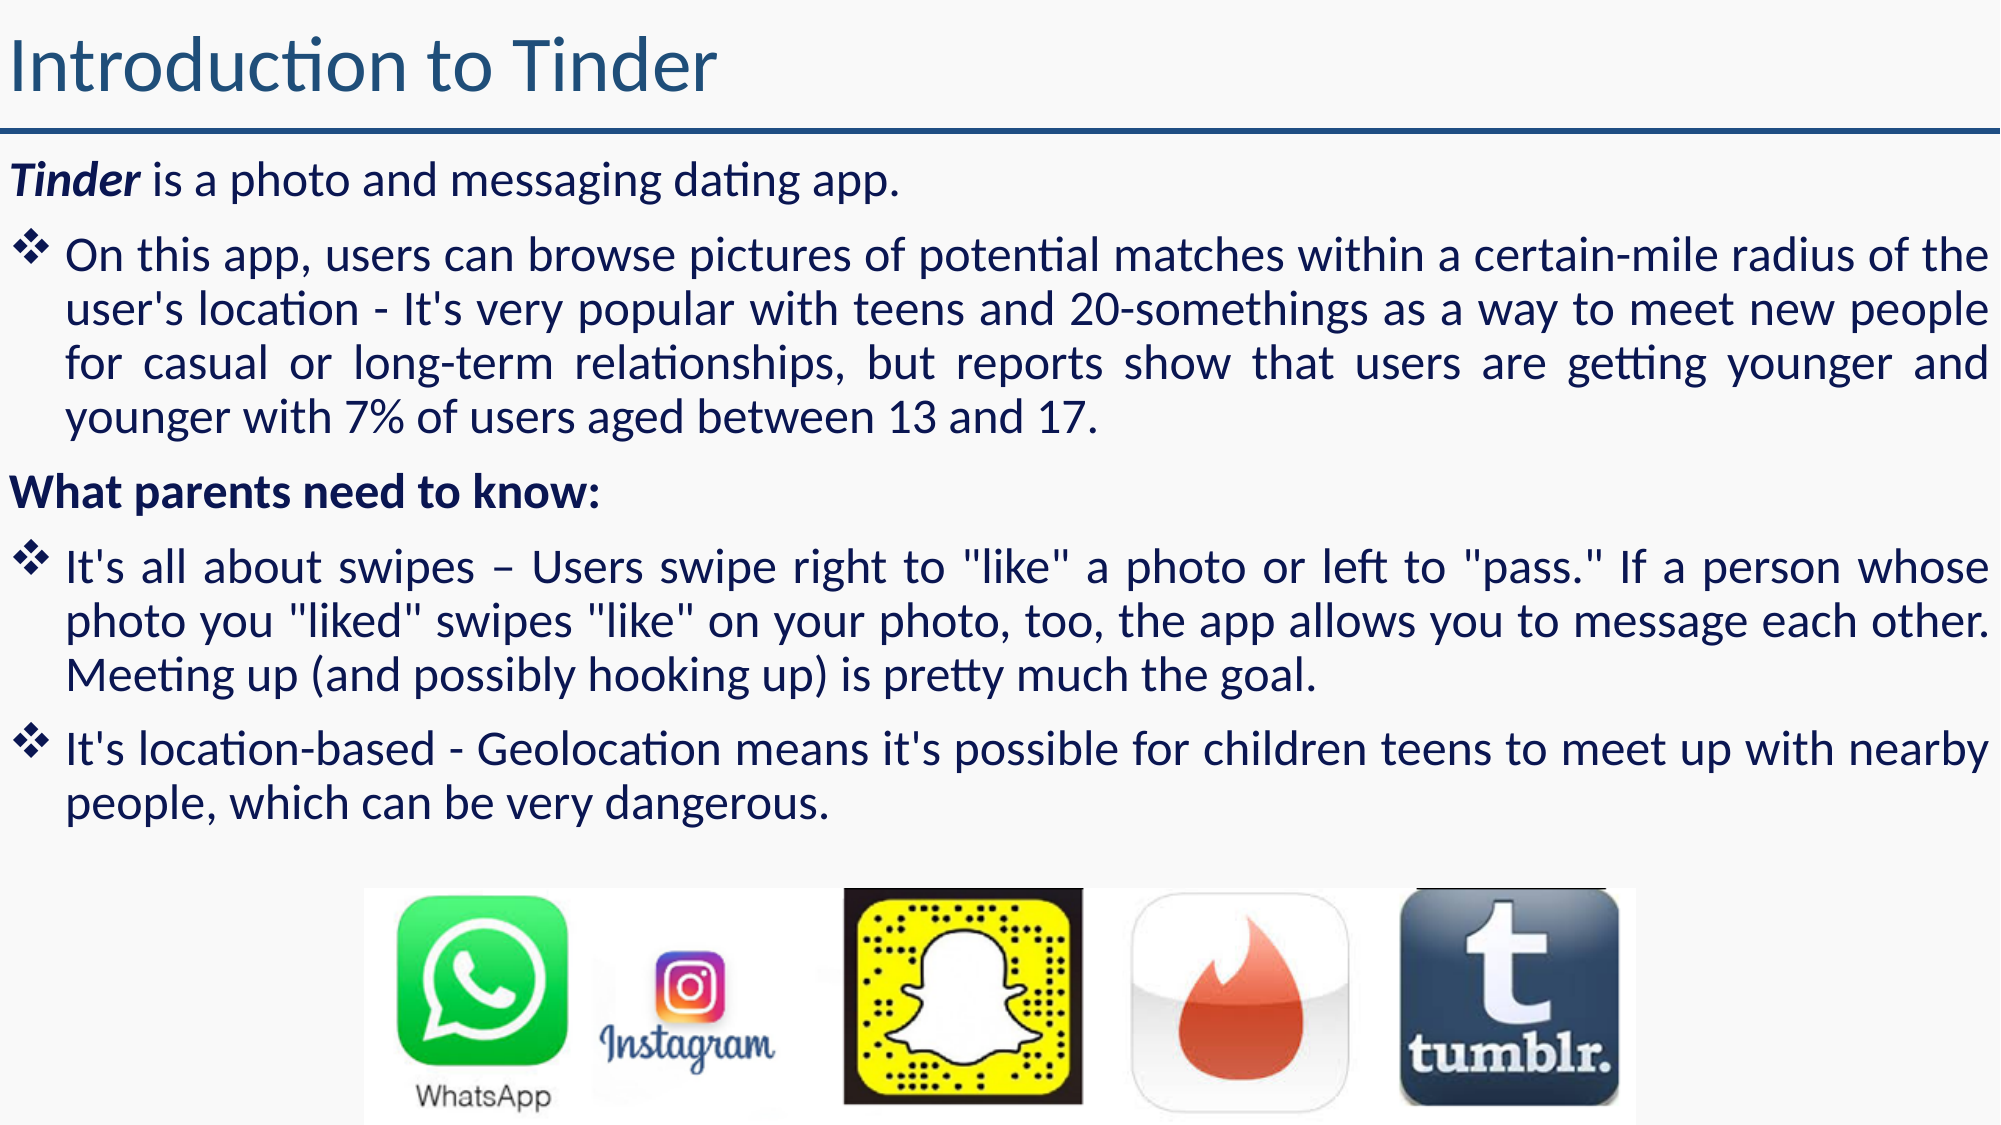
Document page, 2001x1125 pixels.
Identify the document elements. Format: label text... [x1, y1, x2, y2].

title Introduction to Tinder [0, 0, 2000, 131]
picture [364, 888, 1636, 1125]
list Tinder is a photo and messaging dating app. On this app, users can browse pictures of potential matches within a certain-mile radius of the user's location - It's very popular with teens and 20-somethings as a way to meet new people for casual or long-term relationships, but reports show that users are getting younger and younger with 7% of users aged between 13 and 17. What parents need to know: It's all about swipes – Users swipe right to "like" a photo or left to "pass." If a person whose photo you "liked" swipes "like" on your photo, too, the app allows you to message each other. Meeting up (and possibly hooking up) is pretty much the goal. It's location-based - Geolocation means it's possible for children teens to meet up with nearby people, which can be very dangerous. [0, 144, 2000, 1111]
